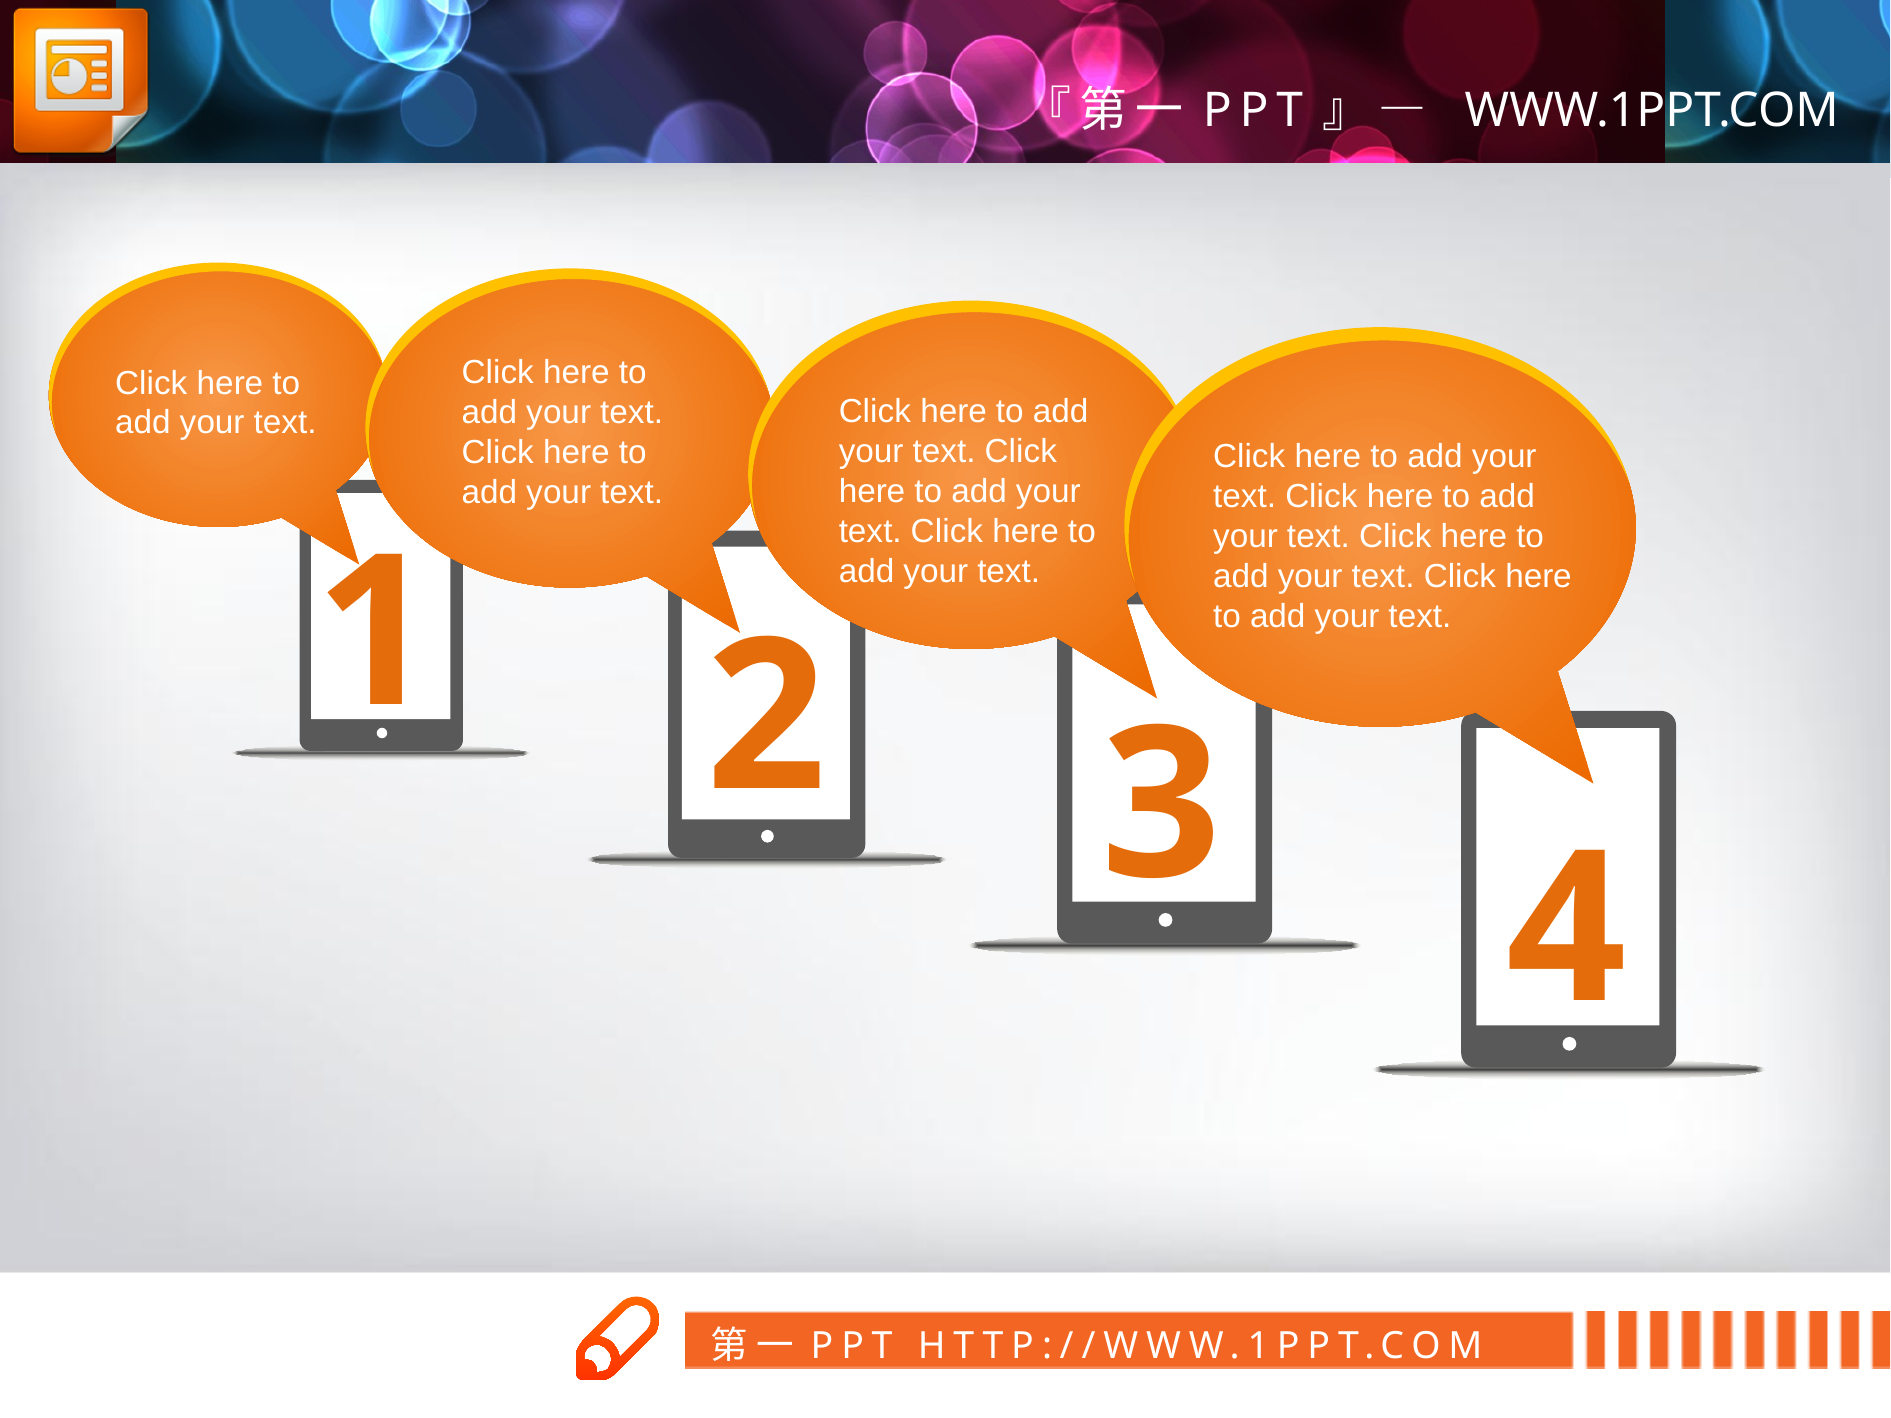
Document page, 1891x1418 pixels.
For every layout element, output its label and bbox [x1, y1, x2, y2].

picture [0, 0, 1891, 1275]
text_box [1371, 1060, 1766, 1080]
text_box [747, 300, 1195, 650]
text_box [48, 262, 532, 761]
picture [685, 1311, 1891, 1369]
text_box [1124, 326, 1637, 727]
text_box [365, 268, 948, 870]
text_box [1460, 710, 1677, 1068]
text_box [967, 936, 1362, 956]
text_box [1056, 657, 1273, 944]
